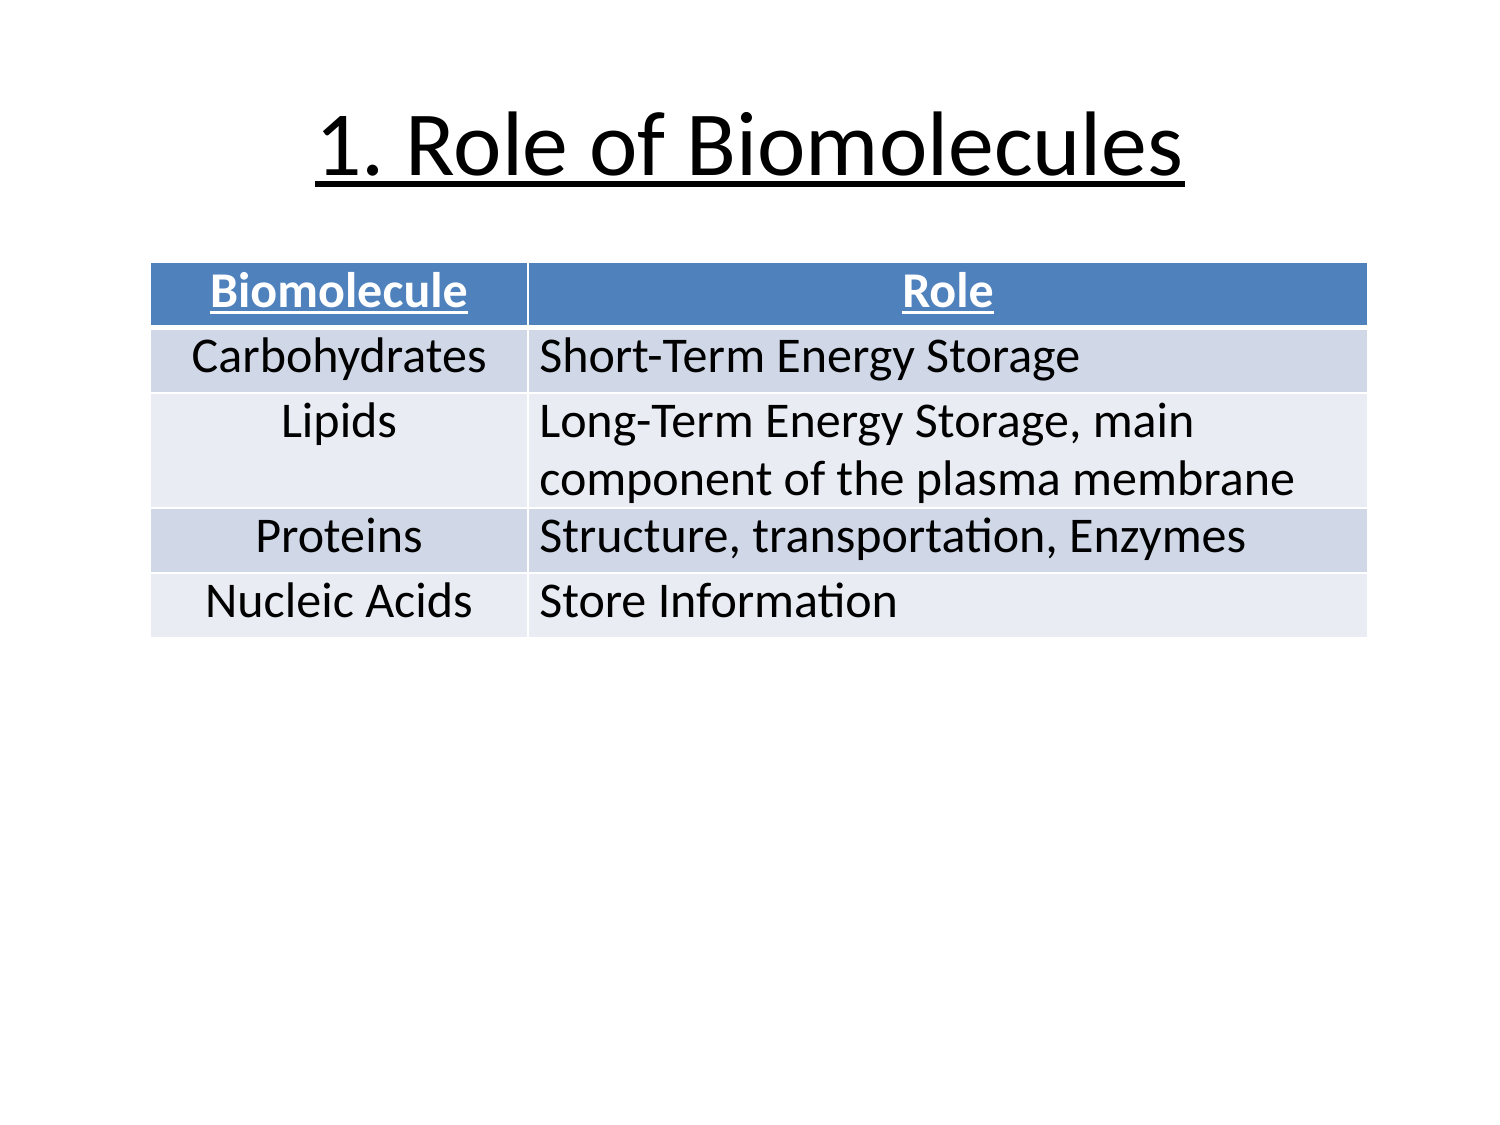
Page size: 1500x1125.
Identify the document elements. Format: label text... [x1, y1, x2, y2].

table_cell Short-Term Energy Storage [529, 330, 1367, 392]
table_cell Lipids [151, 394, 527, 507]
table_header Role [529, 263, 1367, 325]
title 1. Role of Biomolecules [75, 45, 1425, 233]
table_cell Proteins [151, 509, 527, 572]
table_cell Carbohydrates [151, 330, 527, 392]
table_cell Nucleic Acids [151, 574, 527, 637]
table_cell Store Information [529, 574, 1367, 637]
table_cell Structure, transportation, Enzymes [529, 509, 1367, 572]
table_cell Long-Term Energy Storage, main component of the plasma membrane [529, 394, 1367, 507]
table_header Biomolecule [151, 263, 527, 325]
